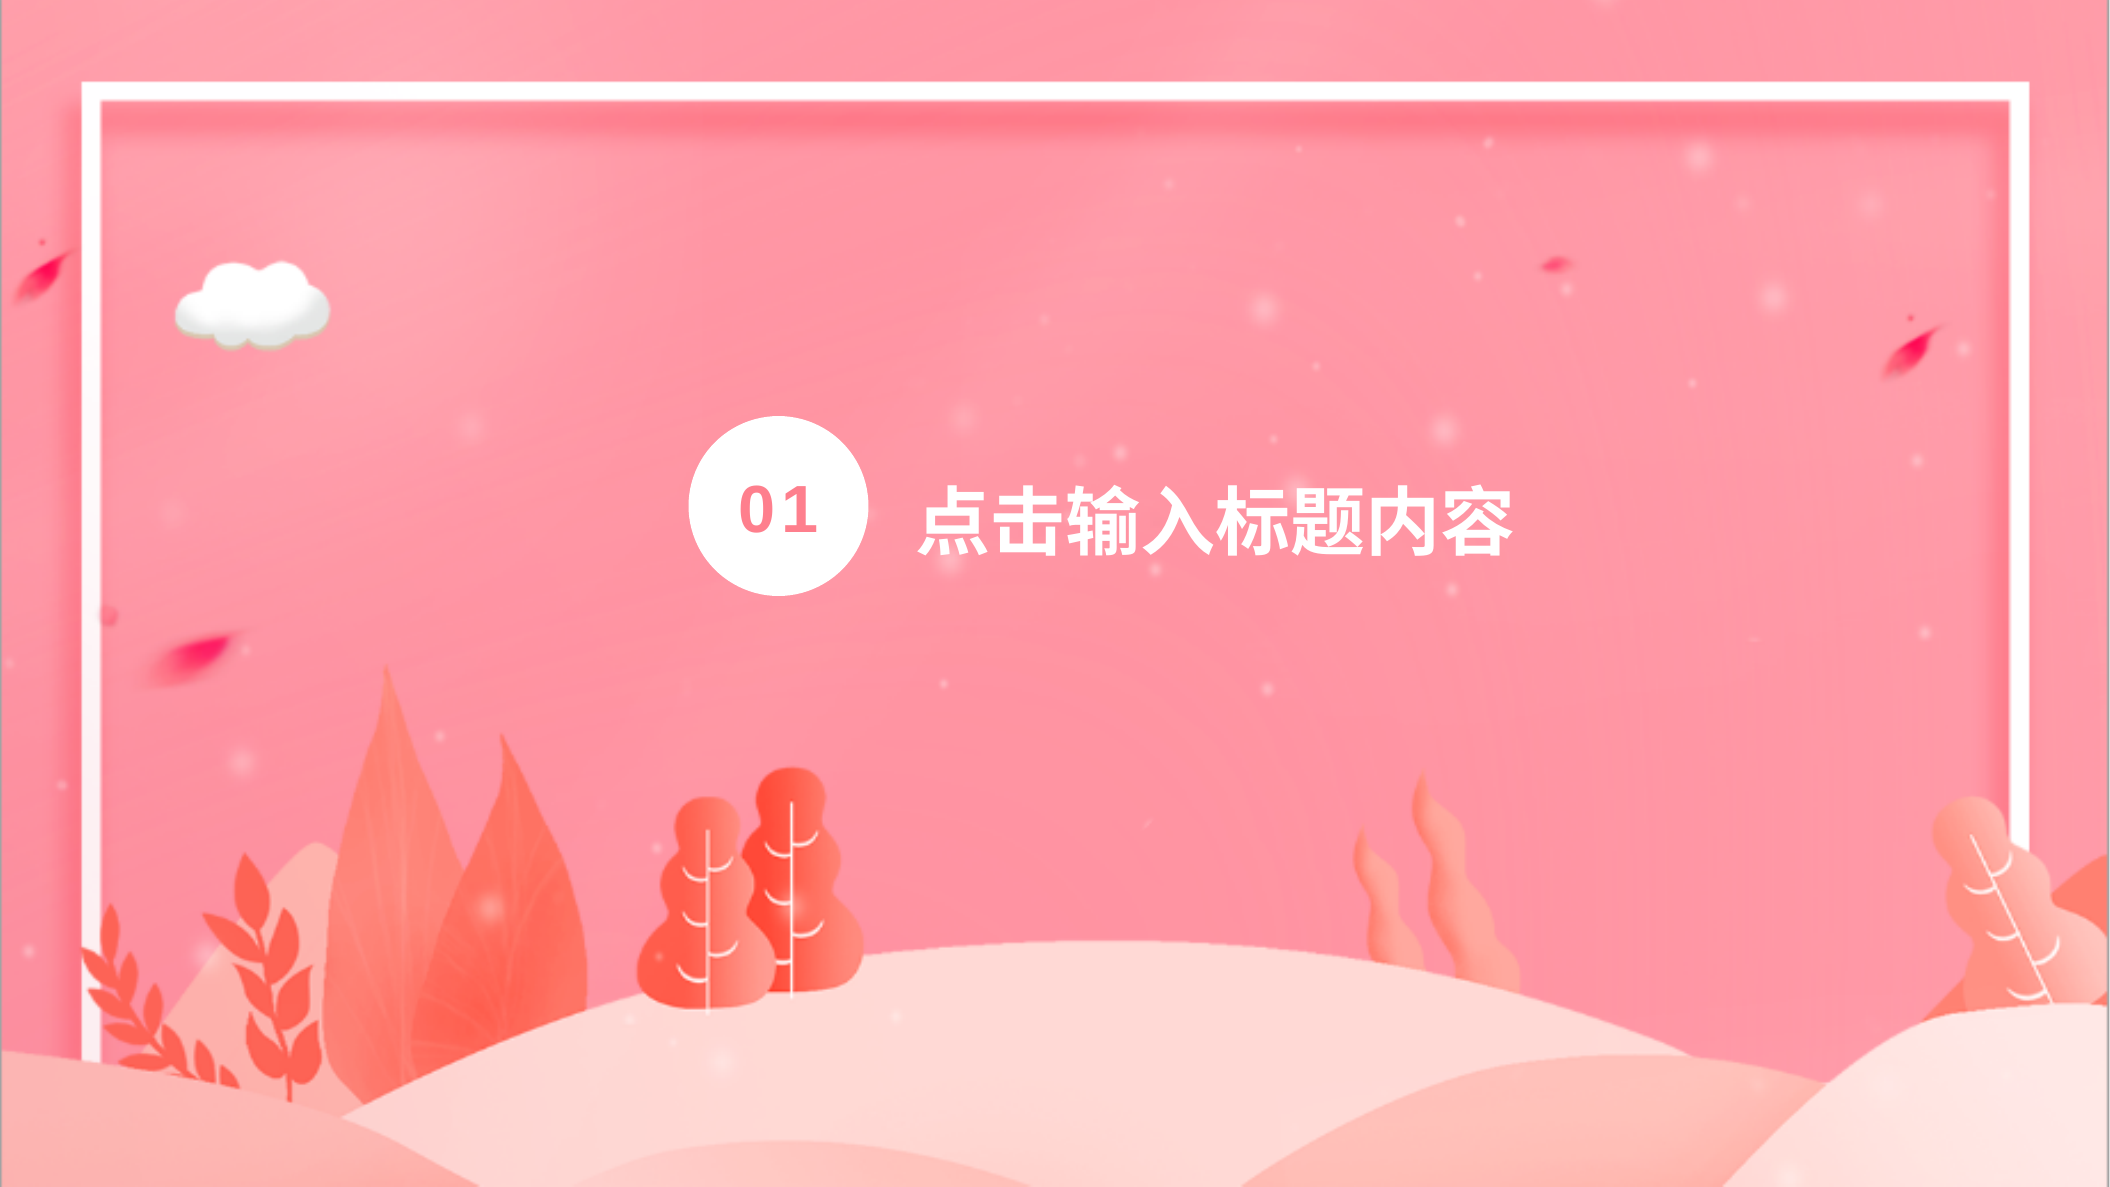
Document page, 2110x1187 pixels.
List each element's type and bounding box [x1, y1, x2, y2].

picture [0, 0, 2110, 1187]
text_box [688, 416, 1534, 596]
